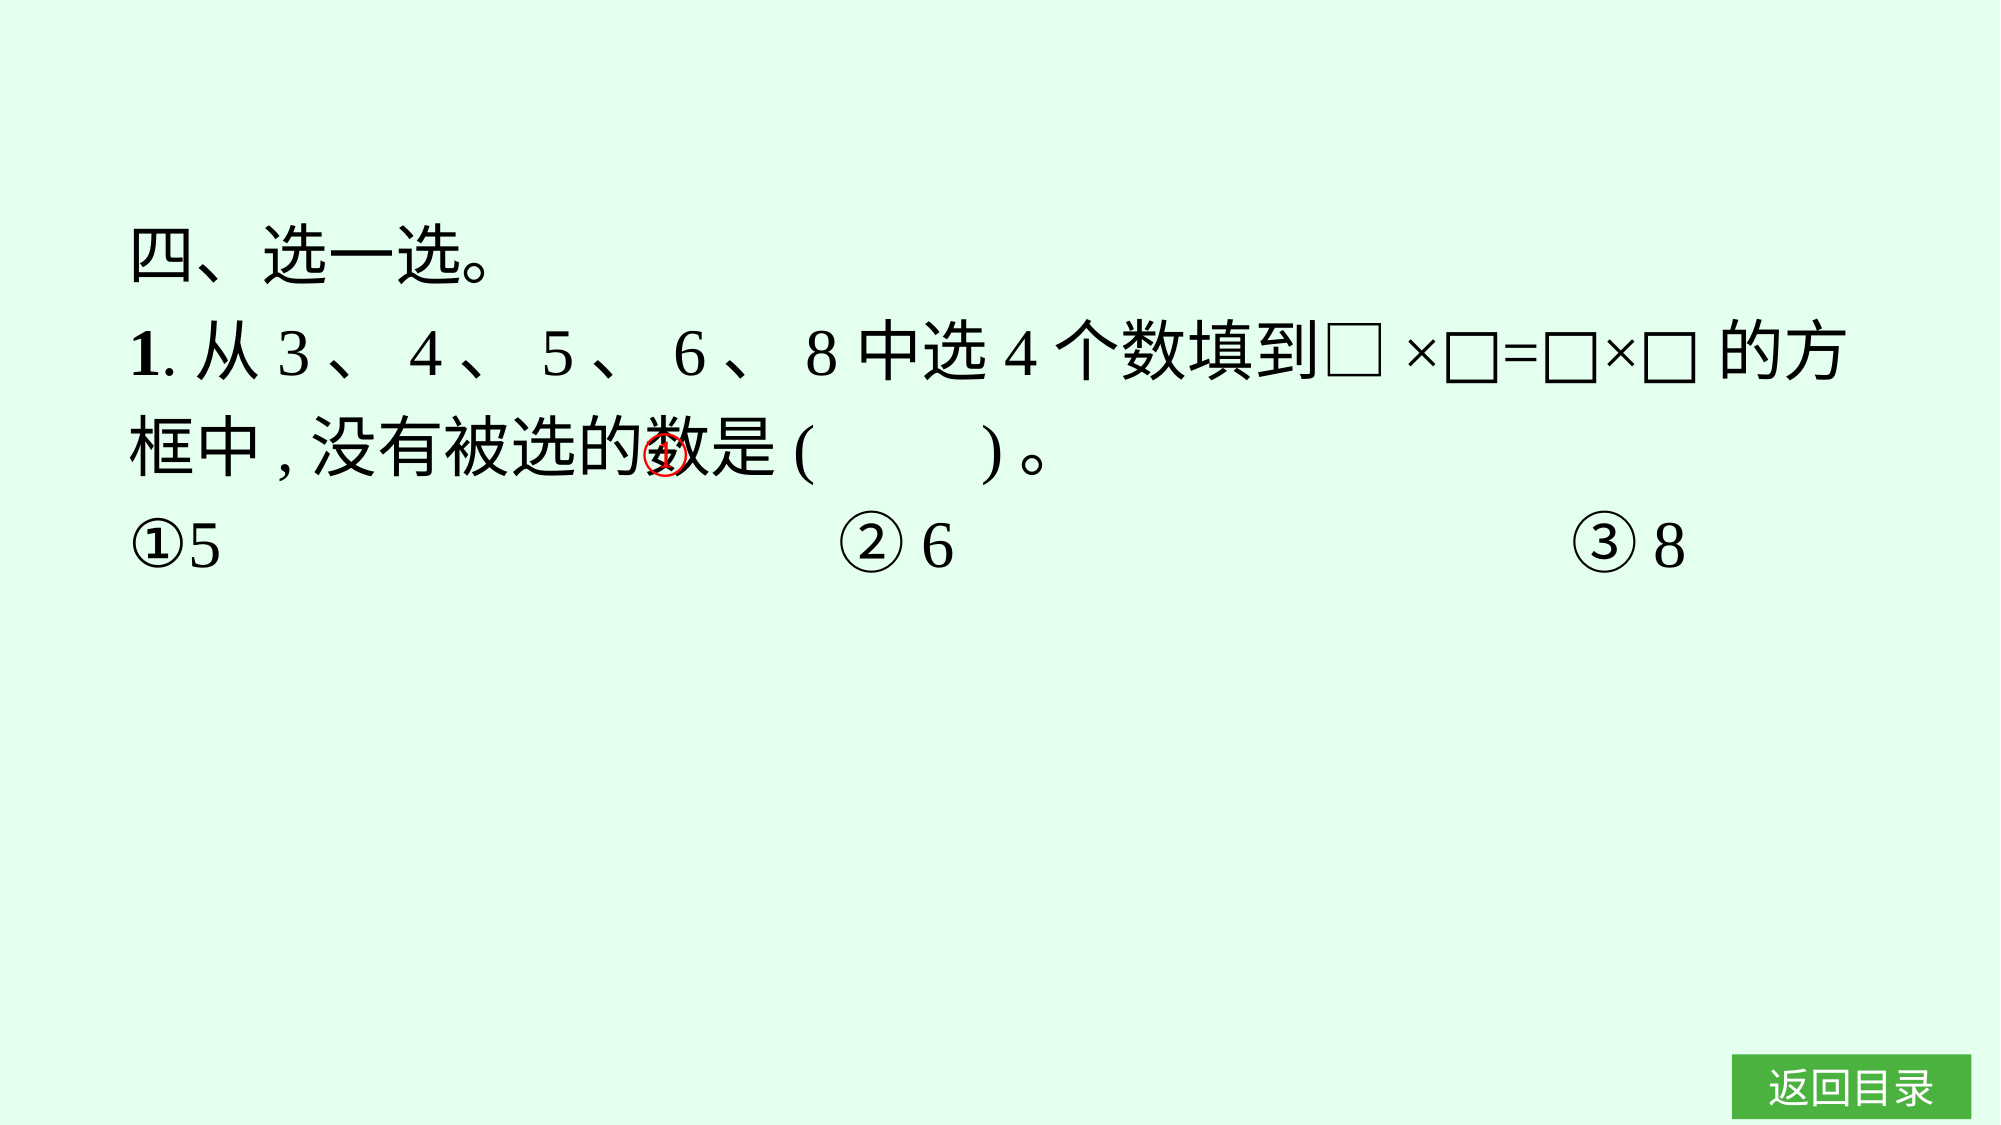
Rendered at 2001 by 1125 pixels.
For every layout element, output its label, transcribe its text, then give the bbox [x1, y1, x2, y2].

text_box 四、选一选。 1.从3、4、5、6、8中选4个数填到□×□=□×□的方框中,没有被选的数是( )。 ①5 ②6 ③8 [113, 189, 1887, 588]
text_box ① [626, 386, 707, 498]
